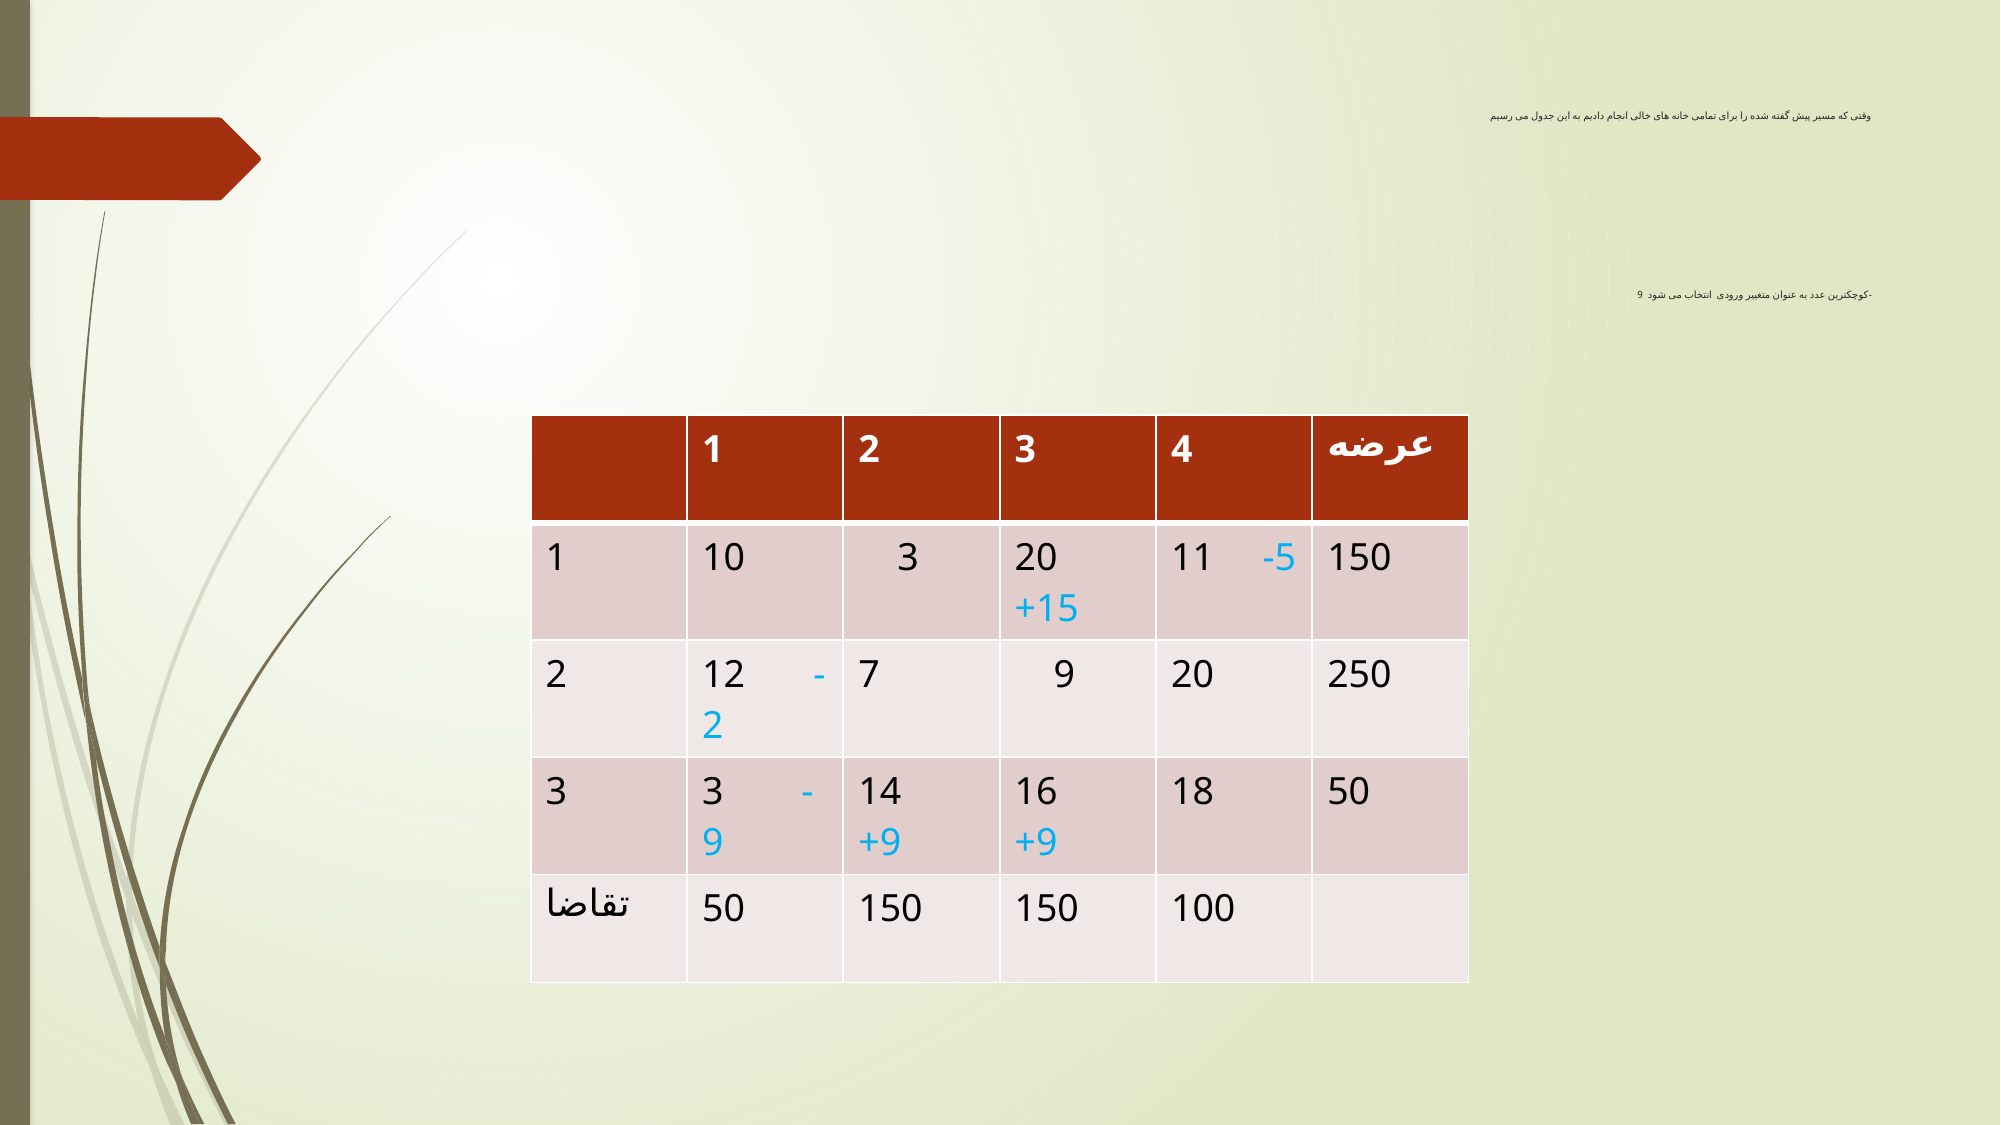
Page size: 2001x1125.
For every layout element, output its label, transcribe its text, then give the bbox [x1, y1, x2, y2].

table_cell [1313, 875, 1468, 982]
table_cell تقاضا [532, 875, 686, 982]
table_cell 7 [844, 641, 999, 756]
table_cell 20 +15 [1001, 526, 1155, 639]
table_cell 3 [844, 526, 999, 639]
table_cell 150 [1001, 875, 1155, 982]
table_header [532, 416, 686, 520]
table_header 1 [688, 416, 842, 520]
table_cell 16 +9 [1001, 758, 1155, 874]
table_header عرضه [1313, 416, 1468, 520]
table_cell 50 [1313, 758, 1468, 874]
table_cell 100 [1157, 875, 1311, 982]
table_cell 2 [532, 641, 686, 756]
table_cell 20 [1157, 641, 1311, 756]
table_cell 11 -5 [1157, 526, 1311, 639]
table_cell 150 [1313, 526, 1468, 639]
table_cell 3 [532, 758, 686, 874]
table_cell 3 -9 [688, 758, 842, 874]
table_cell 150 [844, 875, 999, 982]
table_cell 9 [1001, 641, 1155, 756]
table_header 3 [1001, 416, 1155, 520]
table_header 4 [1157, 416, 1311, 520]
table_cell 10 [688, 526, 842, 639]
table_cell 12 -2 [688, 641, 842, 756]
table_header 2 [844, 416, 999, 520]
table_cell 250 [1313, 641, 1468, 756]
table_cell 1 [532, 526, 686, 639]
table_cell 14 +9 [844, 758, 999, 874]
table_cell 18 [1157, 758, 1311, 874]
table_cell 50 [688, 875, 842, 982]
title وقتی که مسیر پیش گفته شده را برای تمامی خانه های خالی انجام دادیم به این جدول می رسیم کوچکترین عدد به عنوان متغییر ورودی انتخاب می شود 9- [425, 102, 1888, 313]
